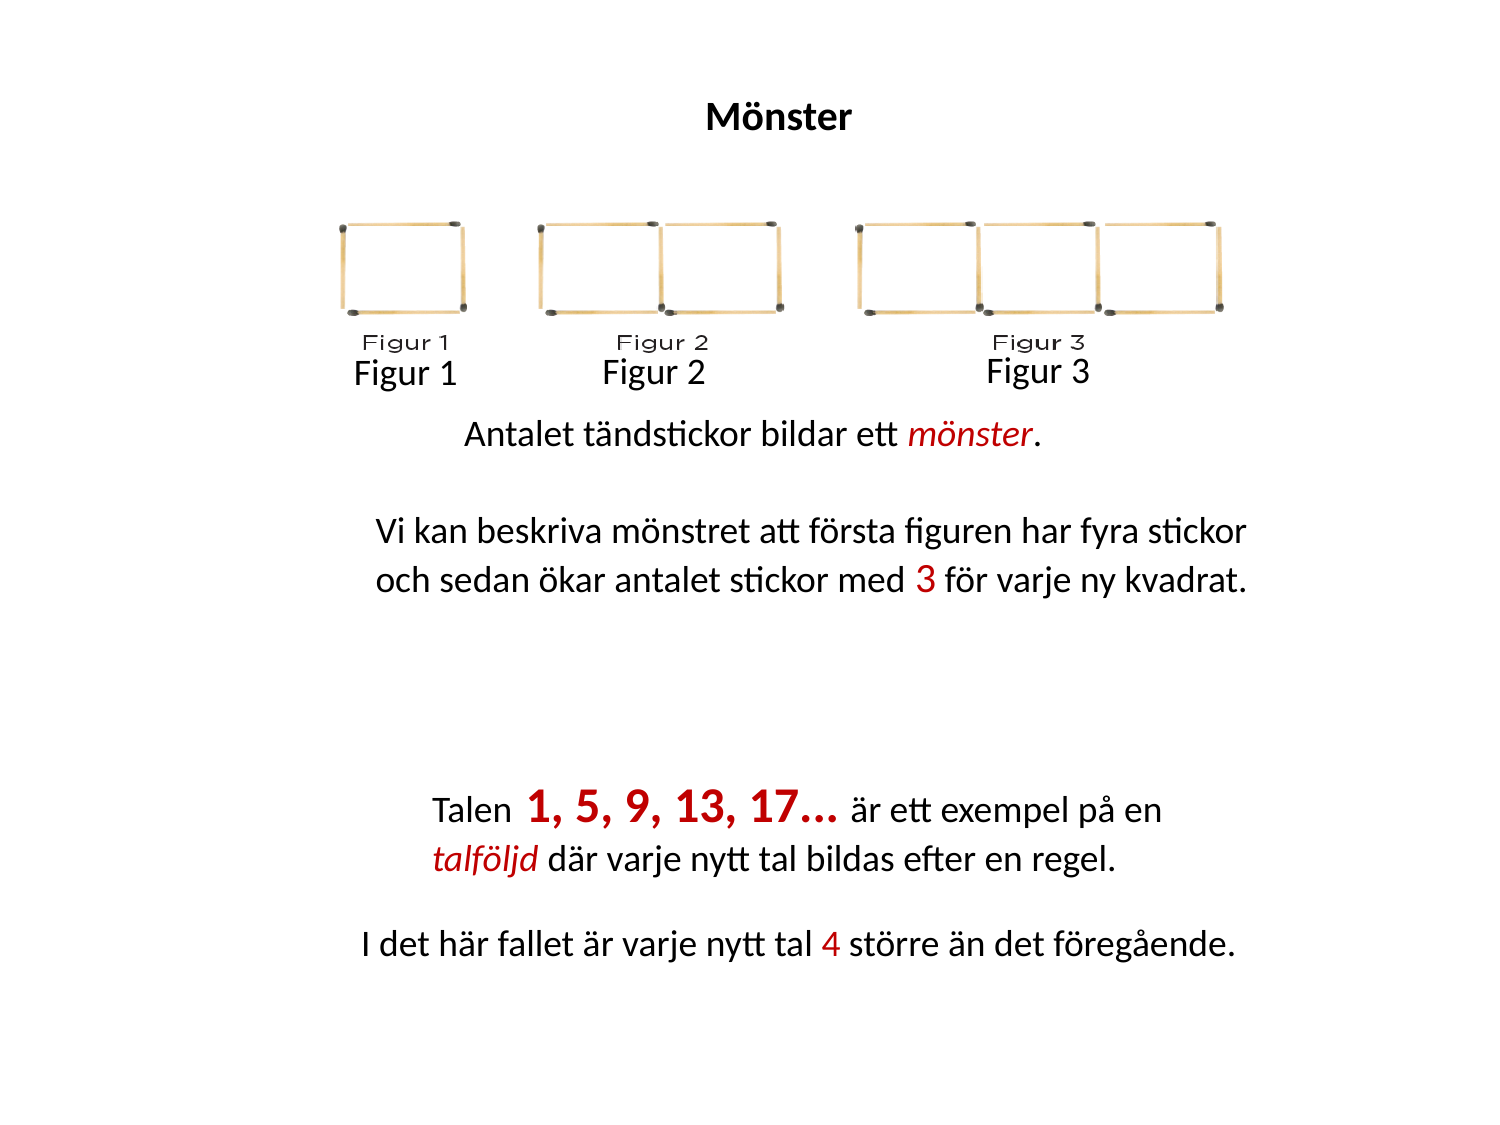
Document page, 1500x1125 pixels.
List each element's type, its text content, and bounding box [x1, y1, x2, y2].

text_box Talen 1, 5, 9, 13, 17... är ett exempel på en talföljd där varje nytt tal bildas efter en regel. [417, 756, 1190, 887]
text_box Mönster [690, 81, 879, 146]
text_box Vi kan beskriva mönstret att första figuren har fyra stickor och sedan ökar antalet stickor med 3 för varje ny kvadrat. [360, 498, 1286, 609]
text_box I det här fallet är varje nytt tal 4 större än det föregående. [346, 911, 1261, 972]
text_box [332, 213, 1236, 402]
text_box Antalet tändstickor bildar ett mönster. [449, 408, 1065, 462]
